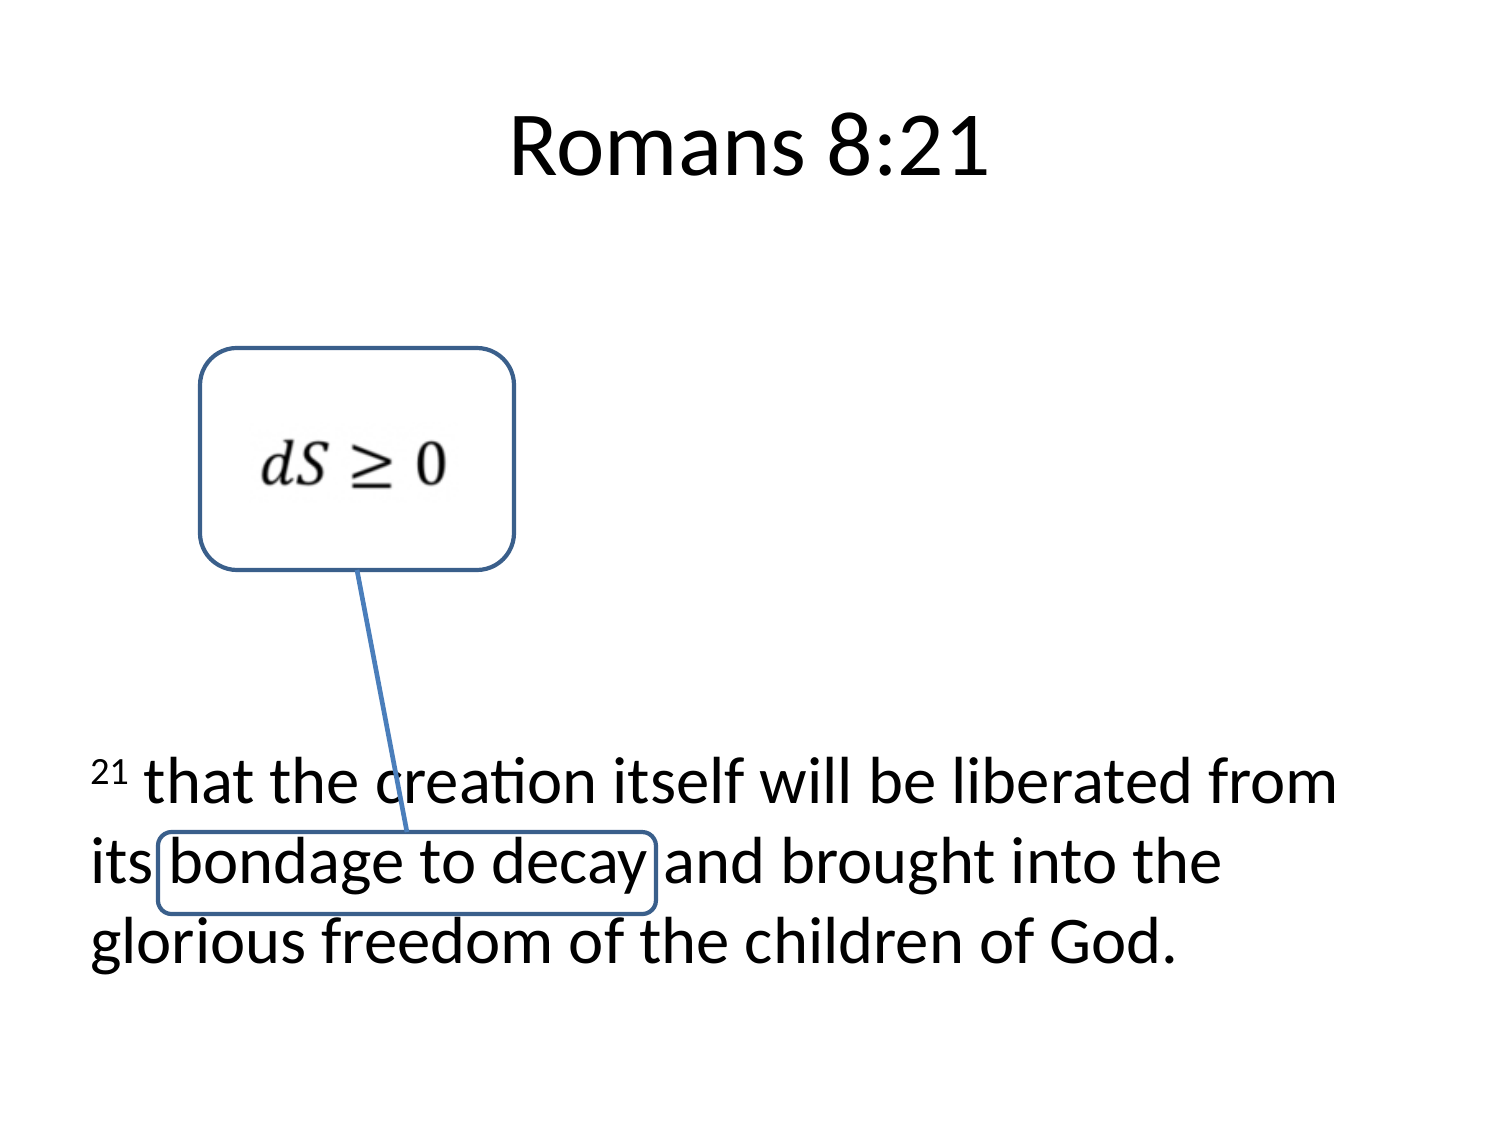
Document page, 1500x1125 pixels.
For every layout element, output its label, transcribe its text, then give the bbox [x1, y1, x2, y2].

picture [248, 421, 460, 503]
list 21 that the creation itself will be liberated from its bondage to decay and brought into the glorious freedom of the children of God. [75, 262, 1425, 1005]
title Romans 8:21 [75, 45, 1425, 233]
text_box [155, 829, 659, 917]
text_box [197, 345, 517, 573]
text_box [356, 569, 408, 833]
